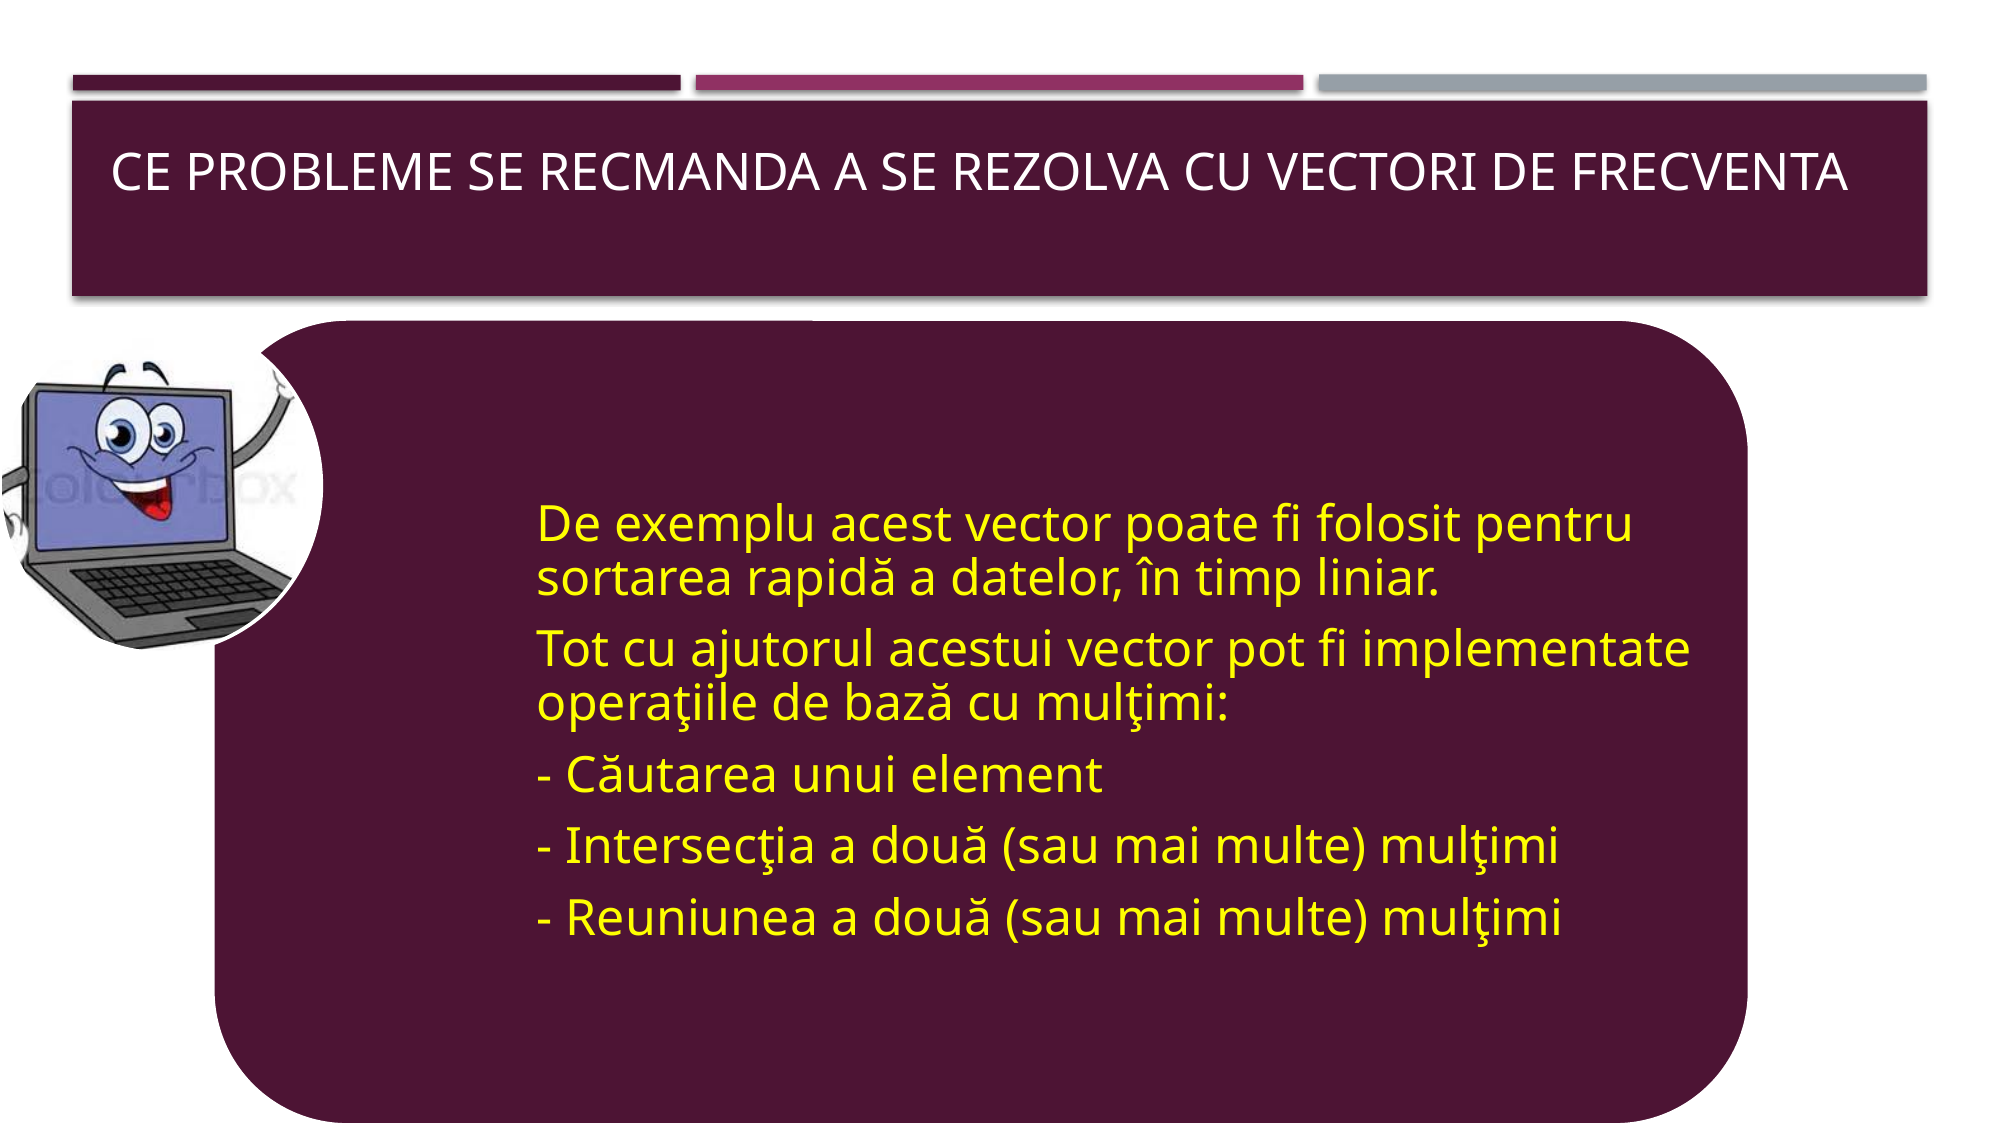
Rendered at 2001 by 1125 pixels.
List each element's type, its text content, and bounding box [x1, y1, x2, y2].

title Ce probleme se recmanda a se rezolva cu vectori de frecventa [95, 115, 1905, 209]
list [0, 318, 1939, 1125]
